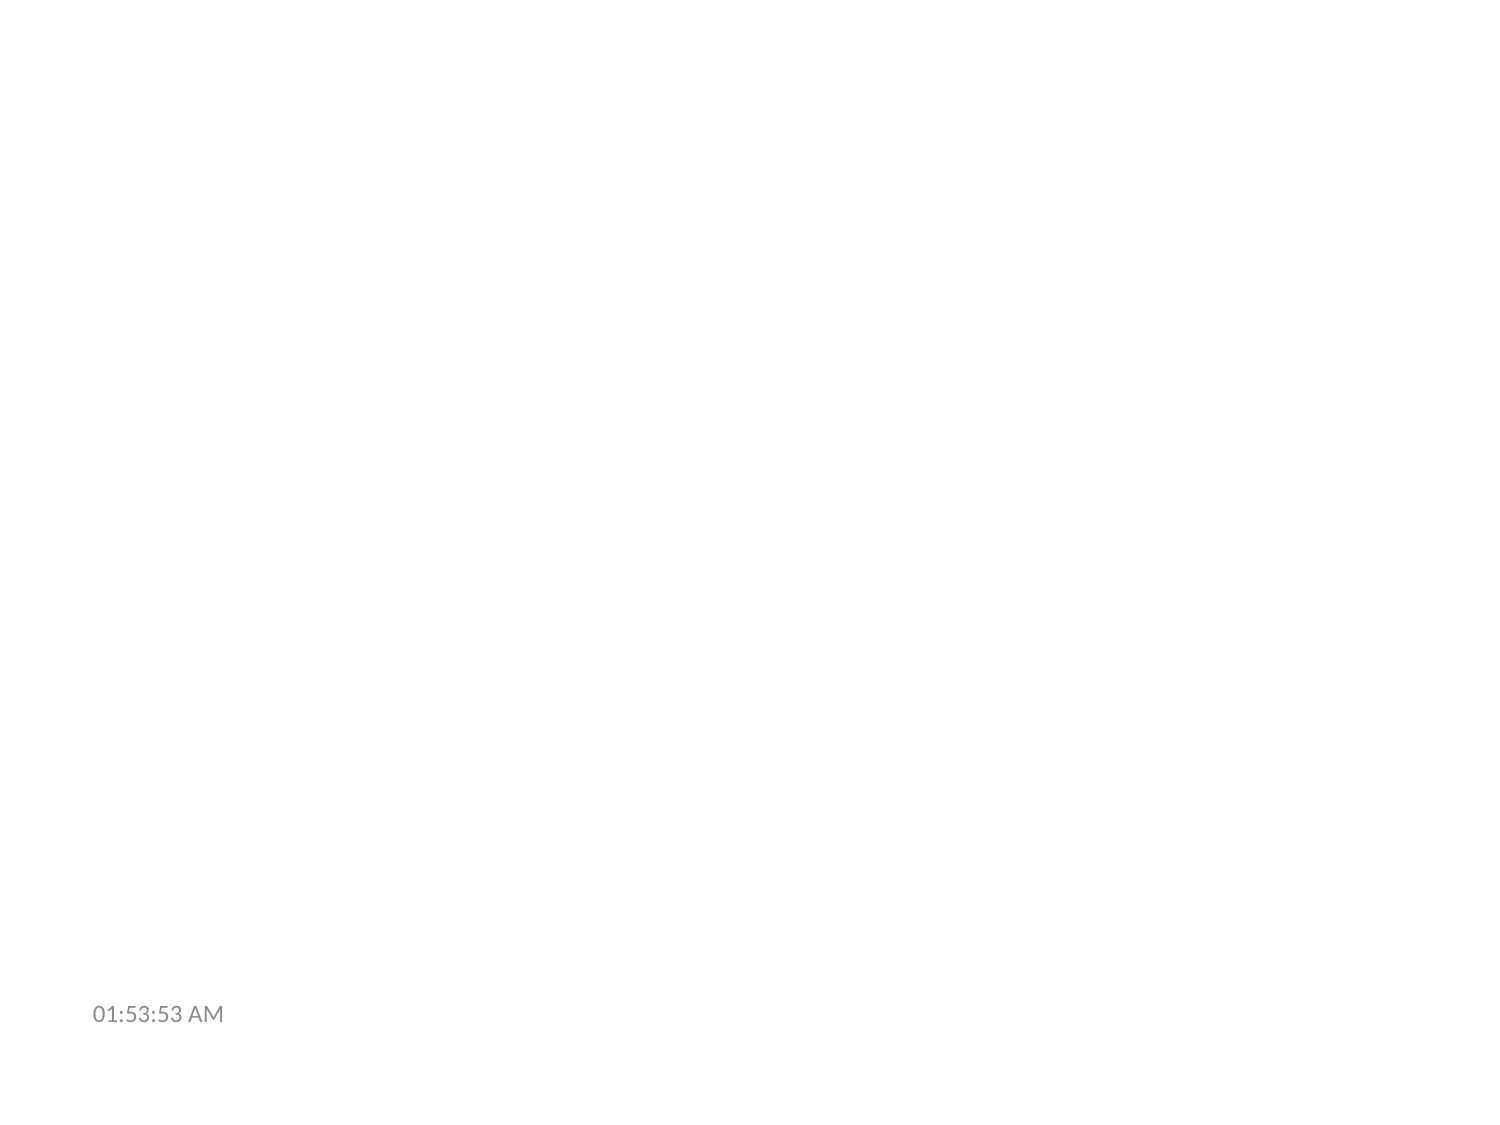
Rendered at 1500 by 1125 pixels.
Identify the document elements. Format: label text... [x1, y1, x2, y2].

text_box 3:35:09 PM [77, 982, 428, 1043]
